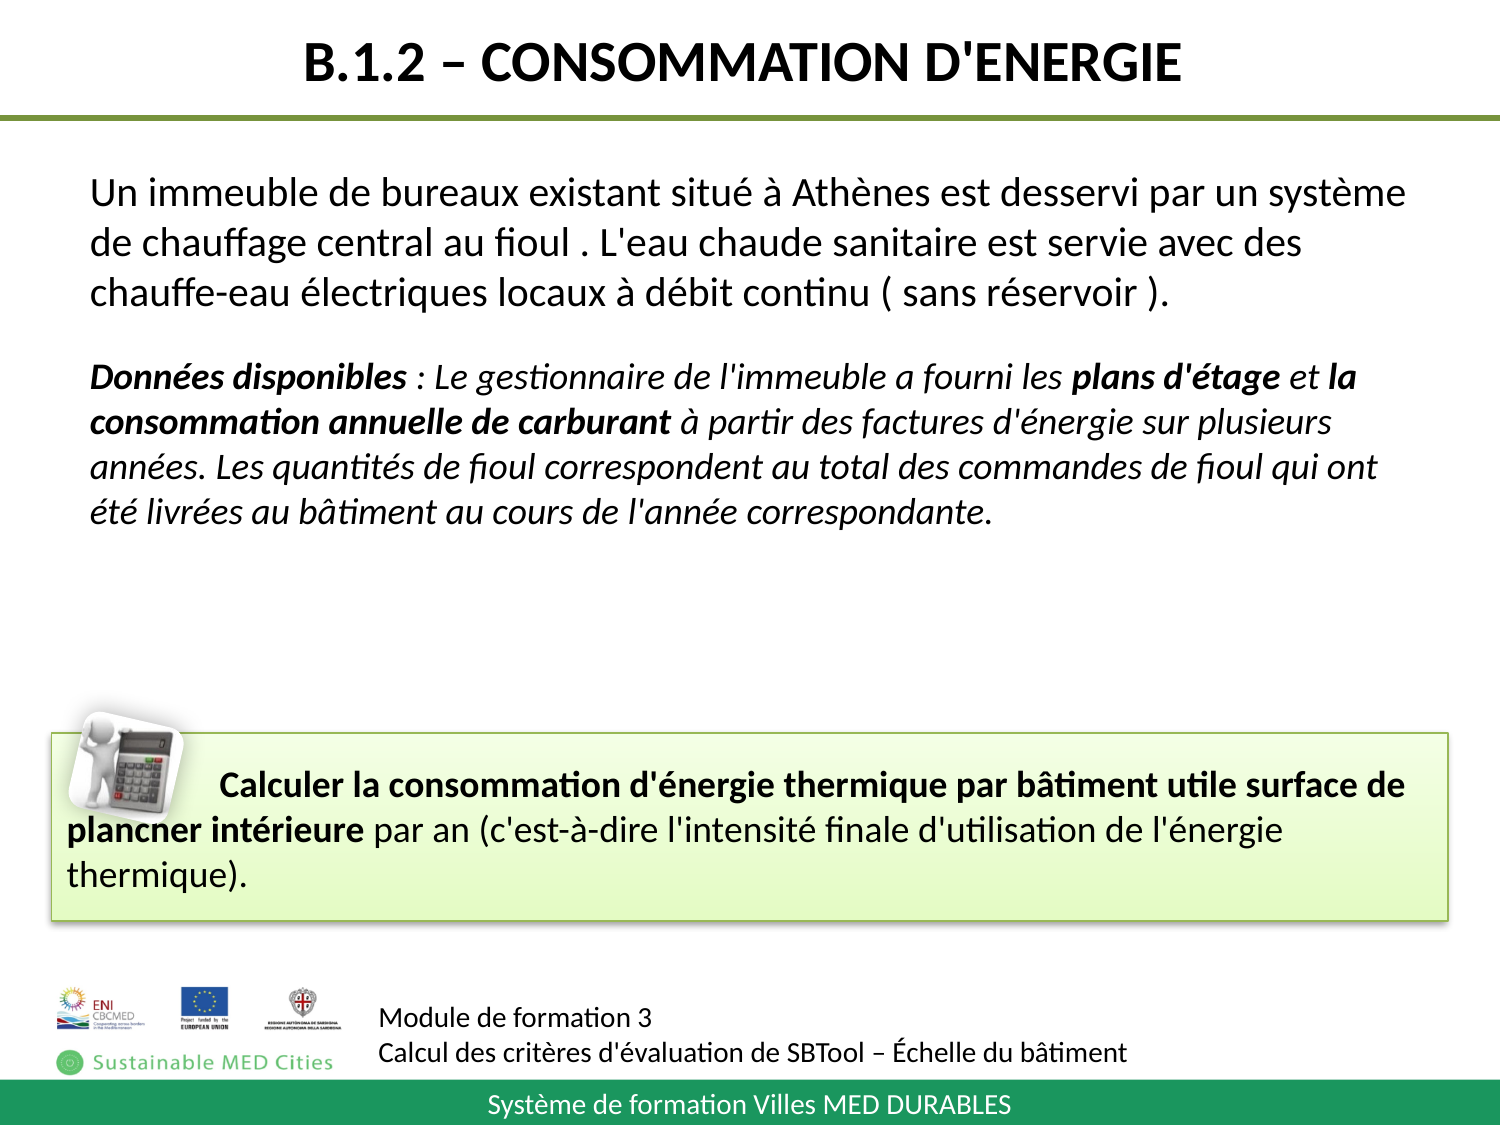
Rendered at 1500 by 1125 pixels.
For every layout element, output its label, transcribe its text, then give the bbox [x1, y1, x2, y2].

picture [86, 711, 130, 718]
list Un immeuble de bureaux existant situé à Athènes est desservi par un système de chauffage central au fioul . L'eau chaude sanitaire est servie avec des chauffe-eau électriques locaux à débit continu ( sans réservoir ). Données disponibles : Le gestionnaire de l'immeuble a fourni les plans d'étage et la consommation annuelle de carburant à partir des factures d'énergie sur plusieurs années. Les quantités de fioul correspondent au total des commandes de fioul qui ont été livrées au bâtiment au cours de l'année correspondante. [75, 157, 1426, 610]
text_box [0, 972, 1500, 1125]
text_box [51, 718, 1449, 922]
title B.1.2 – CONSOMMATION D'ENERGIE [0, 0, 1500, 117]
